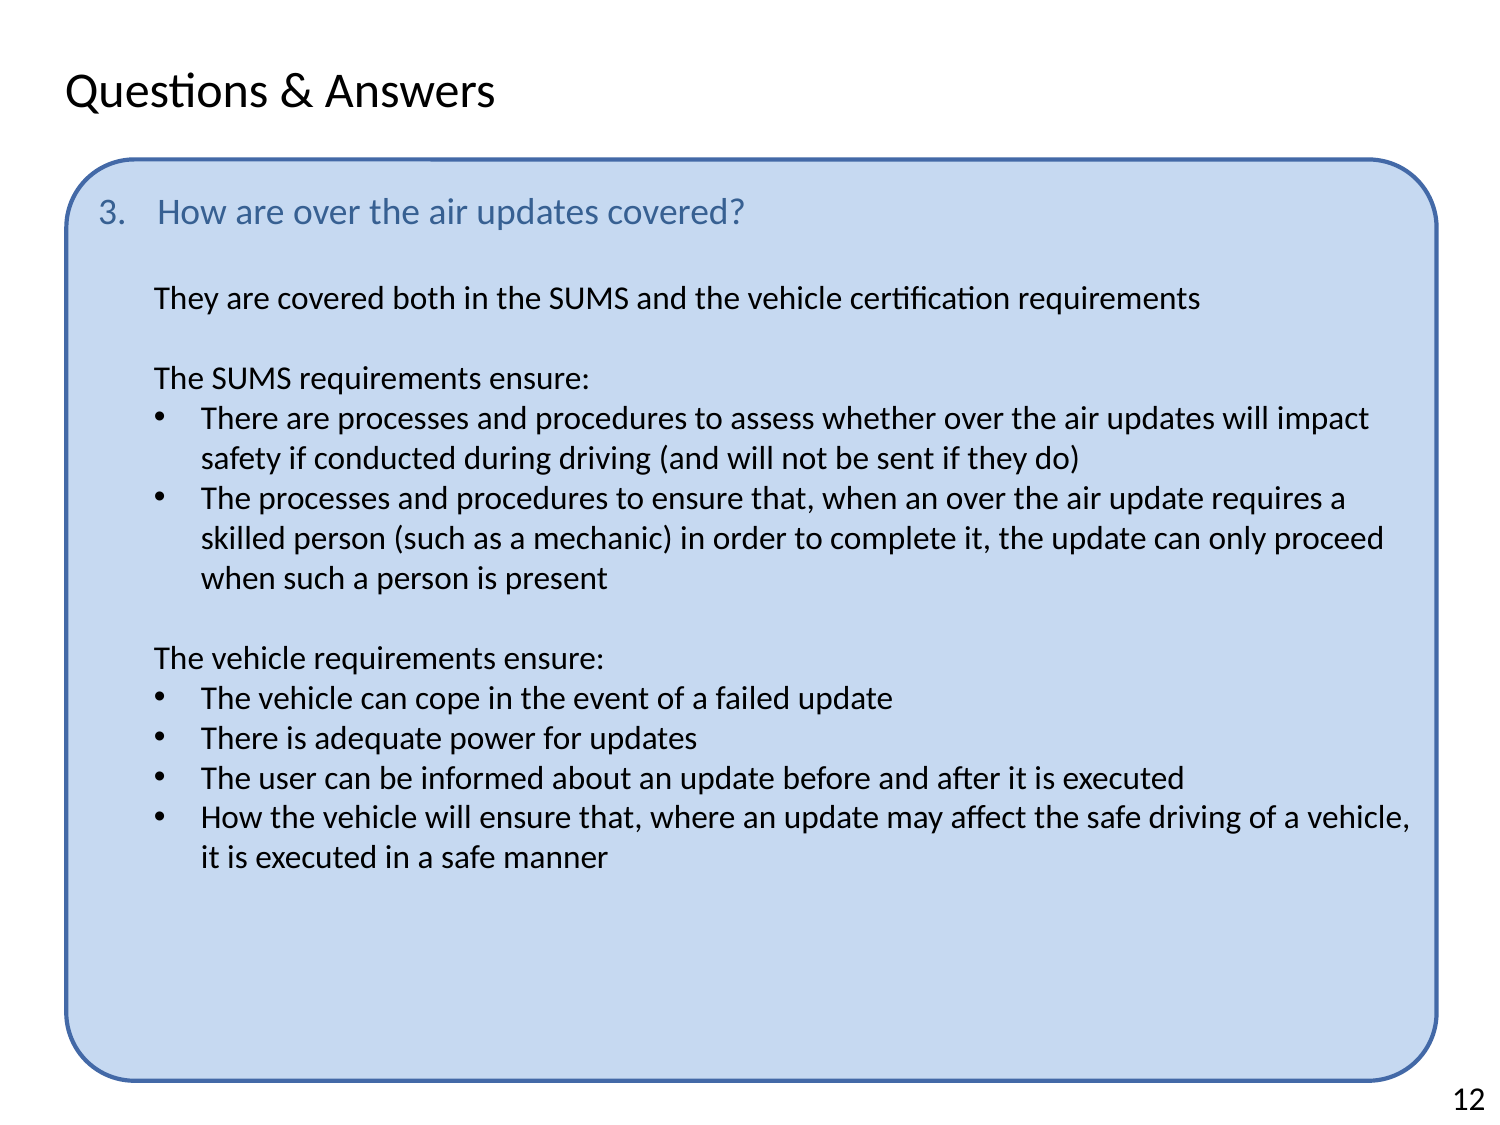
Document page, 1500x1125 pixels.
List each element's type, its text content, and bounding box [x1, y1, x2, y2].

text_box Questions & Answers [50, 49, 1425, 125]
text_box 3. How are over the air updates covered? They are covered both in the SUMS and the vehicle certification requirements The SUMS requirements ensure: There are processes and procedures to assess whether over the air updates will impact safety if conducted during driving (and will not be sent if they do) The processes and procedures to ensure that, when an over the air update requires a skilled person (such as a mechanic) in order to complete it, the update can only proceed when such a person is present The vehicle requirements ensure: The vehicle can cope in the event of a failed update There is adequate power for updates The user can be informed about an update before and after it is executed How the vehicle will ensure that, where an update may affect the safe driving of a vehicle, it is executed in a safe manner [64, 157, 1439, 1083]
